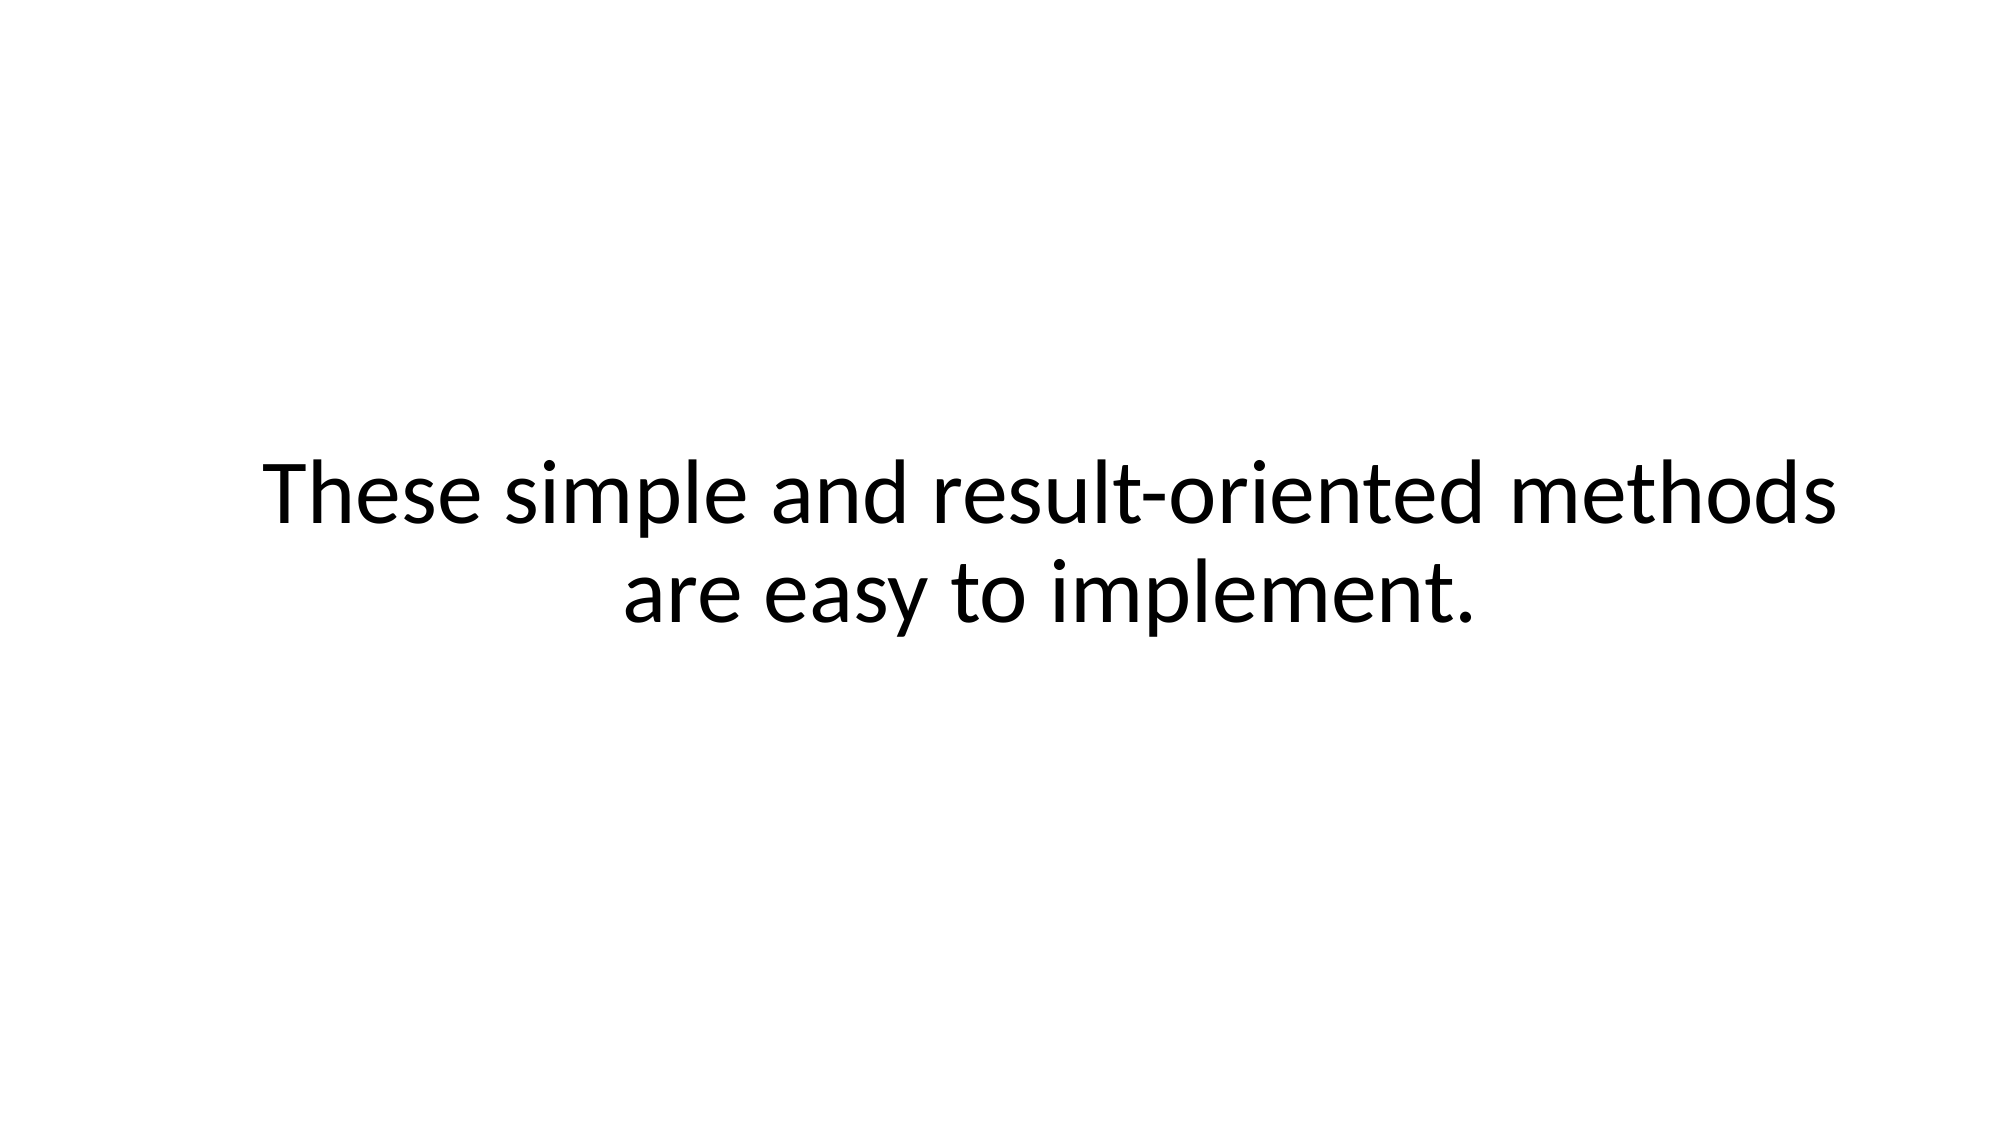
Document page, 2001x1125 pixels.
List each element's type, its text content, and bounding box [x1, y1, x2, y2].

list These simple and result-oriented methods are easy to implement. [188, 436, 1914, 998]
